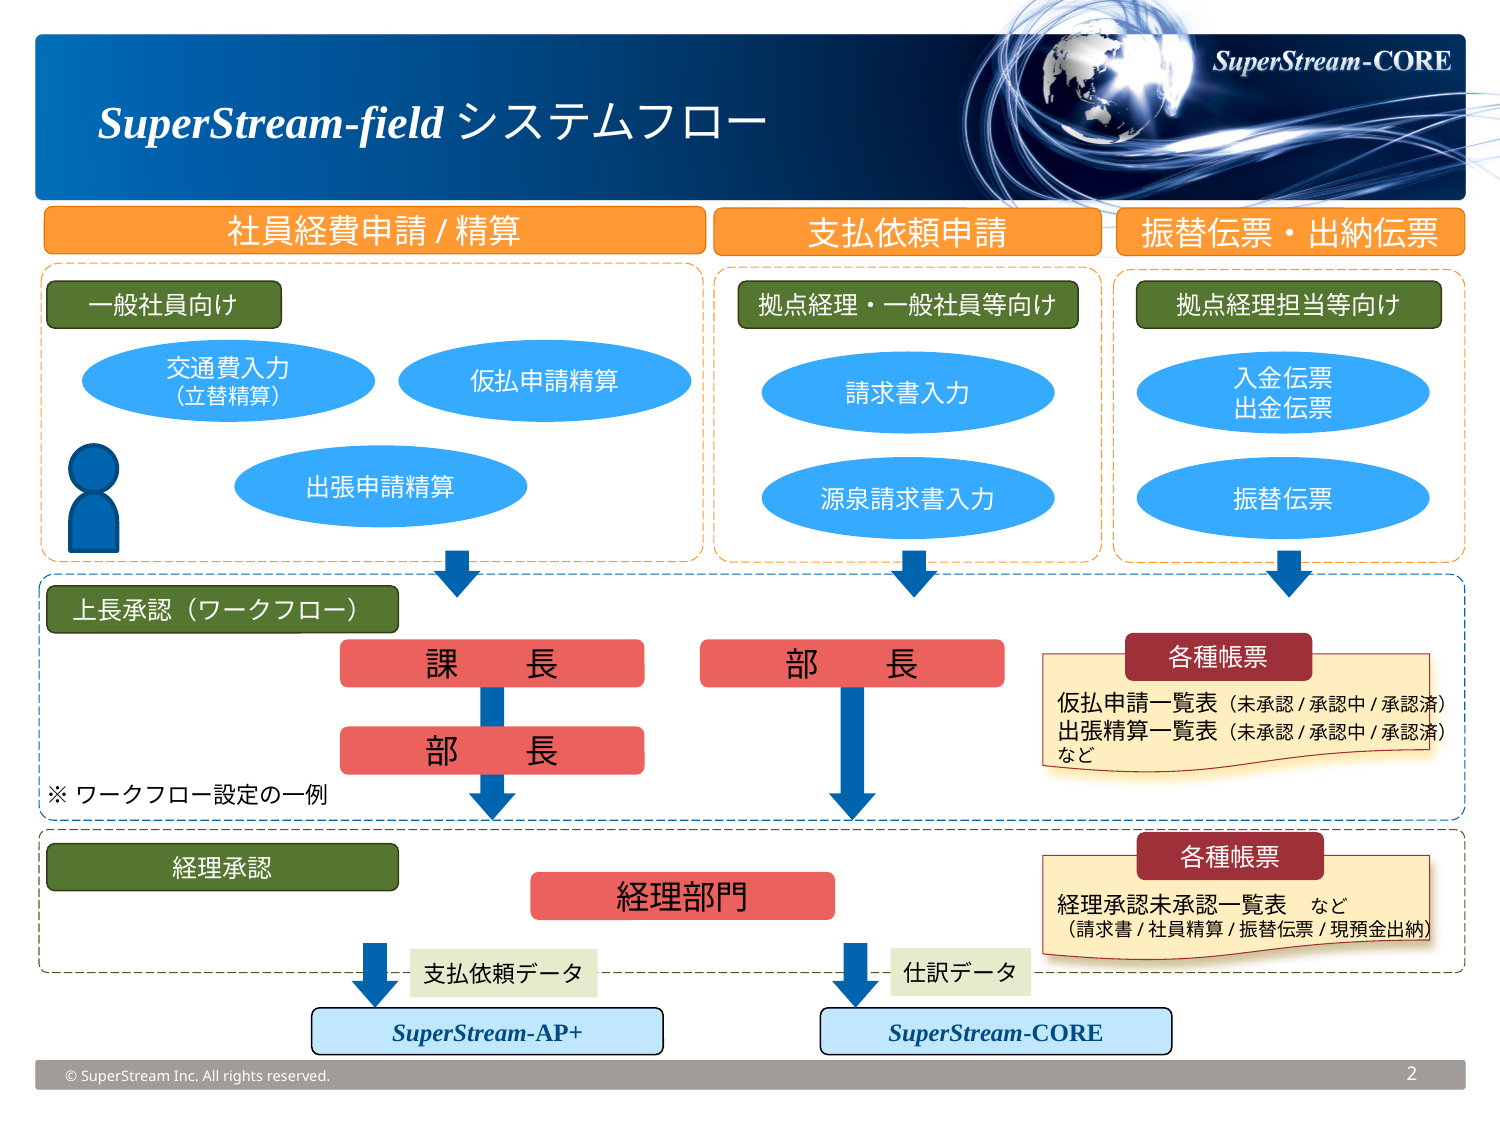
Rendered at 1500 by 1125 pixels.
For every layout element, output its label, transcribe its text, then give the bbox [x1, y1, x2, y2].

text_box 交通費入力 （立替精算） [82, 339, 376, 422]
footer © SuperStream Inc. All rights reserved. [50, 1059, 423, 1094]
text_box [890, 550, 938, 598]
text_box 社員経費申請/精算 [44, 206, 706, 254]
text_box [351, 943, 399, 1008]
text_box 経理部門 [530, 871, 836, 921]
text_box 仮払申請一覧表（未承認/承認中/承認済） 出張精算一覧表（未承認/承認中/承認済） など [1042, 653, 1430, 772]
text_box [713, 267, 1102, 563]
text_box [68, 493, 120, 553]
text_box [433, 550, 481, 574]
text_box 課 長 [339, 639, 645, 688]
text_box [41, 263, 704, 562]
text_box 支払依頼申請 [713, 207, 1102, 256]
text_box 振替伝票 [1136, 457, 1430, 540]
text_box [831, 943, 880, 1008]
text_box [68, 443, 120, 495]
text_box 拠点経理・一般社員等向け [736, 279, 1081, 331]
text_box [1113, 269, 1465, 563]
text_box SuperStream-AP+ [309, 1005, 666, 1057]
text_box [39, 574, 1465, 821]
text_box 上長承認（ワークフロー） [44, 583, 401, 635]
picture [0, 0, 1500, 1125]
text_box 経理承認 [44, 841, 401, 893]
text_box 各種帳票 [1125, 632, 1313, 681]
text_box 拠点経理担当等向け [1134, 279, 1444, 331]
text_box 出張申請精算 [234, 445, 528, 528]
title SuperStream-fieldシステムフロー [82, 35, 1418, 201]
slide_number 2 [1299, 1060, 1418, 1090]
text_box 一般社員向け [44, 279, 284, 331]
text_box 仕訳データ [890, 947, 1032, 996]
text_box 各種帳票 [1136, 831, 1325, 881]
text_box 請求書入力 [761, 351, 1055, 434]
text_box 経理承認未承認一覧表 など （請求書/社員精算/振替伝票/現預金出納） [1042, 855, 1430, 960]
text_box 部 長 [339, 726, 645, 775]
text_box 入金伝票 出金伝票 [1136, 351, 1430, 434]
text_box 振替伝票・出納伝票 [1116, 207, 1465, 256]
text_box 源泉請求書入力 [761, 457, 1055, 540]
text_box [38, 829, 1465, 973]
text_box [828, 688, 876, 821]
text_box SuperStream-CORE [818, 1005, 1174, 1057]
text_box ※ワークフロー設定の一例 [46, 749, 337, 797]
text_box [1265, 550, 1313, 598]
text_box 仮払申請精算 [398, 339, 692, 422]
text_box 部 長 [699, 639, 1005, 688]
text_box 支払依頼データ [410, 949, 598, 998]
